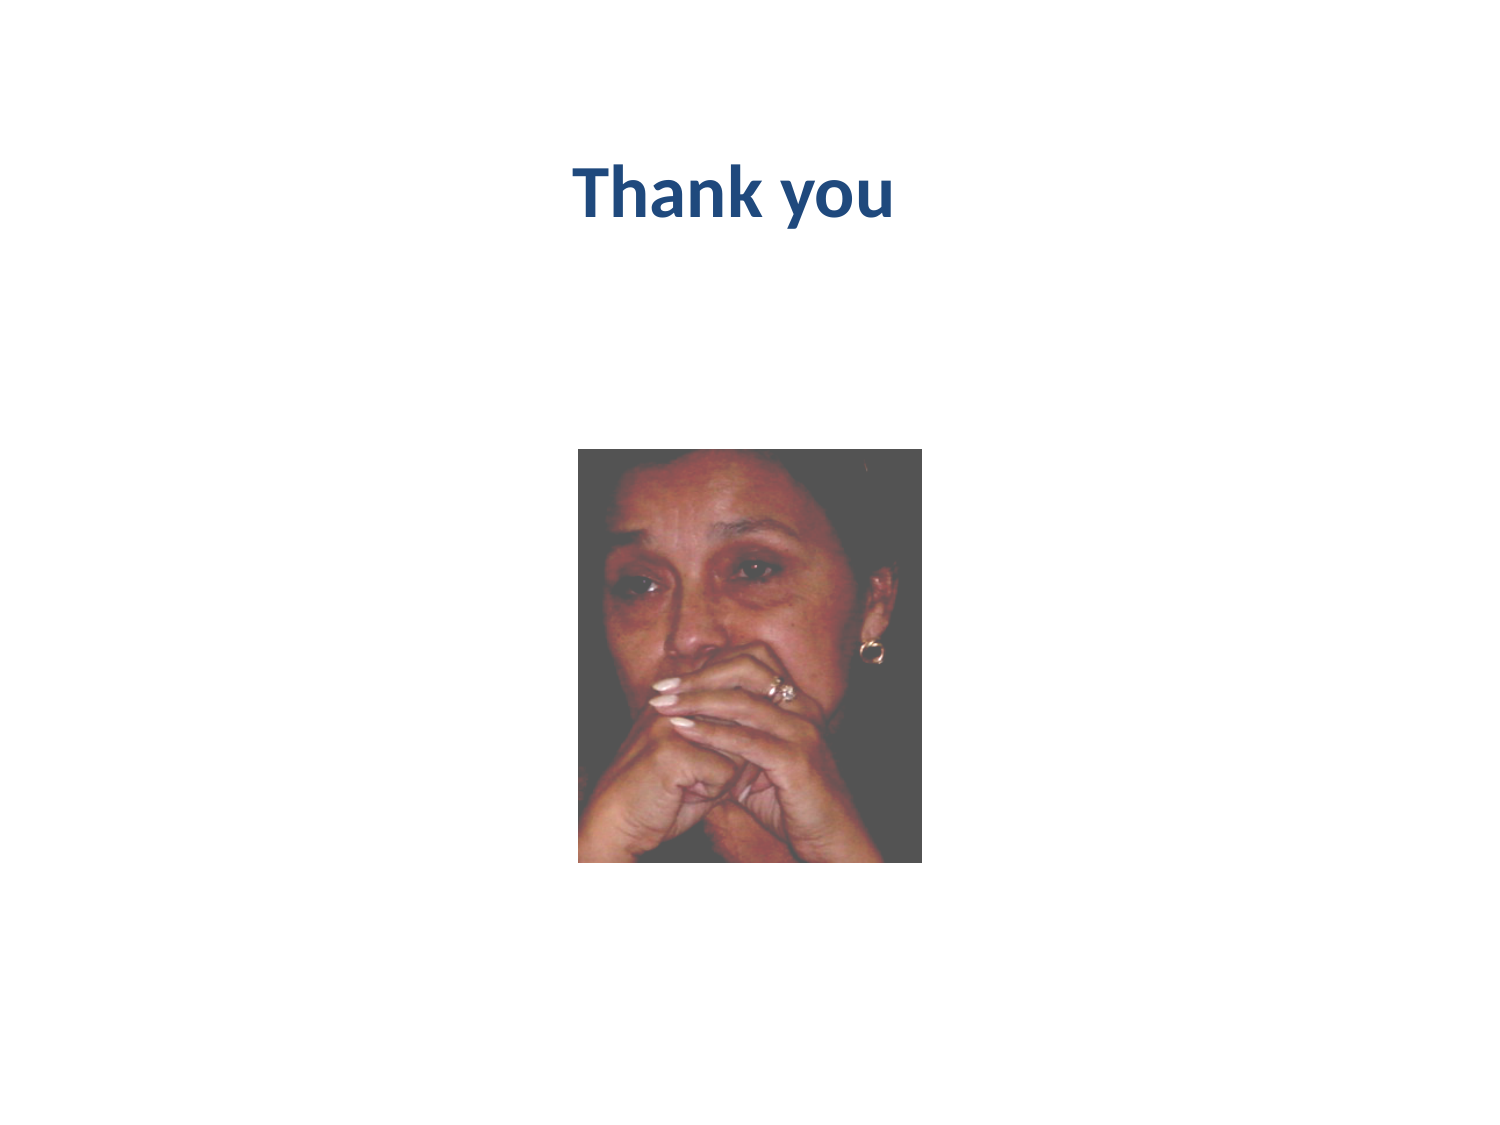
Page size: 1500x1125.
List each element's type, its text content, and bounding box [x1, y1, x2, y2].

text_box [67, 374, 1468, 1125]
title Thank you [187, 75, 1282, 300]
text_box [578, 449, 922, 863]
